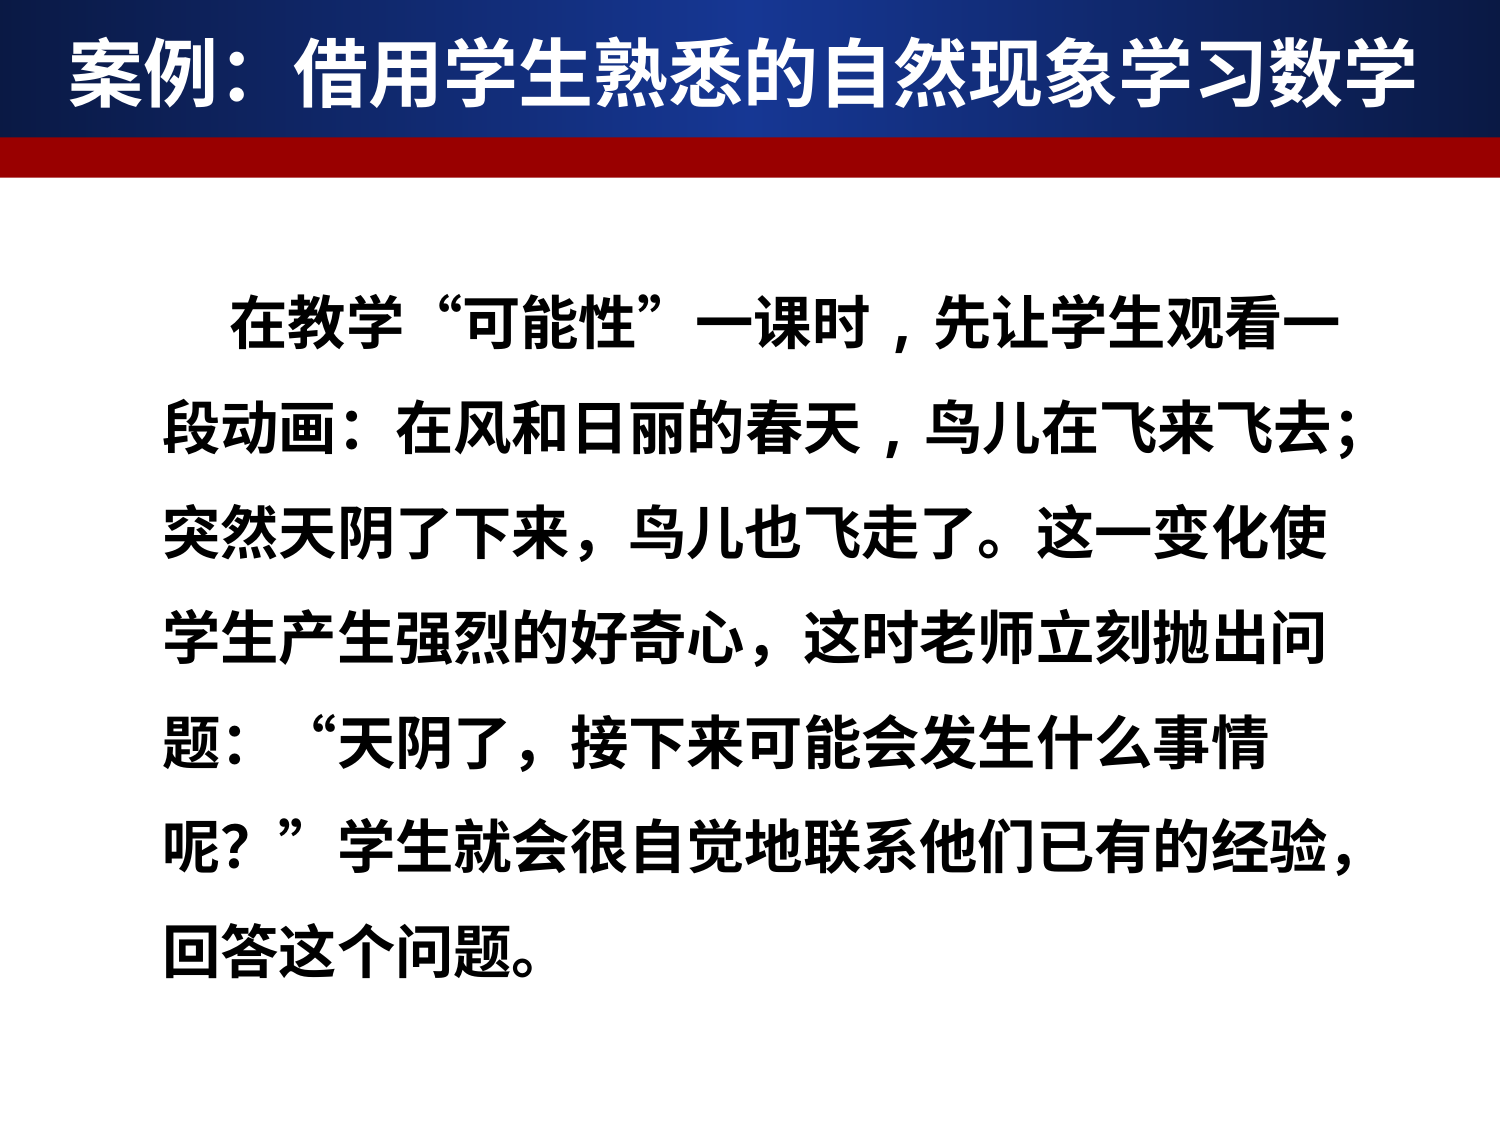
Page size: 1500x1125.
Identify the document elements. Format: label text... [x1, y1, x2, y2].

list 在教学“可能性”一课时,先让学生观看一段动画：在风和日丽的春天,鸟儿在飞来飞去；突然天阴了下来，鸟儿也飞走了。这一变化使学生产生强烈的好奇心，这时老师立刻抛出问题：“天阴了，接下来可能会发生什么事情呢？”学生就会很自觉地联系他们已有的经验，回答这个问题。 [147, 243, 1365, 1012]
title 案例：借用学生熟悉的自然现象学习数学 [50, 24, 1438, 118]
